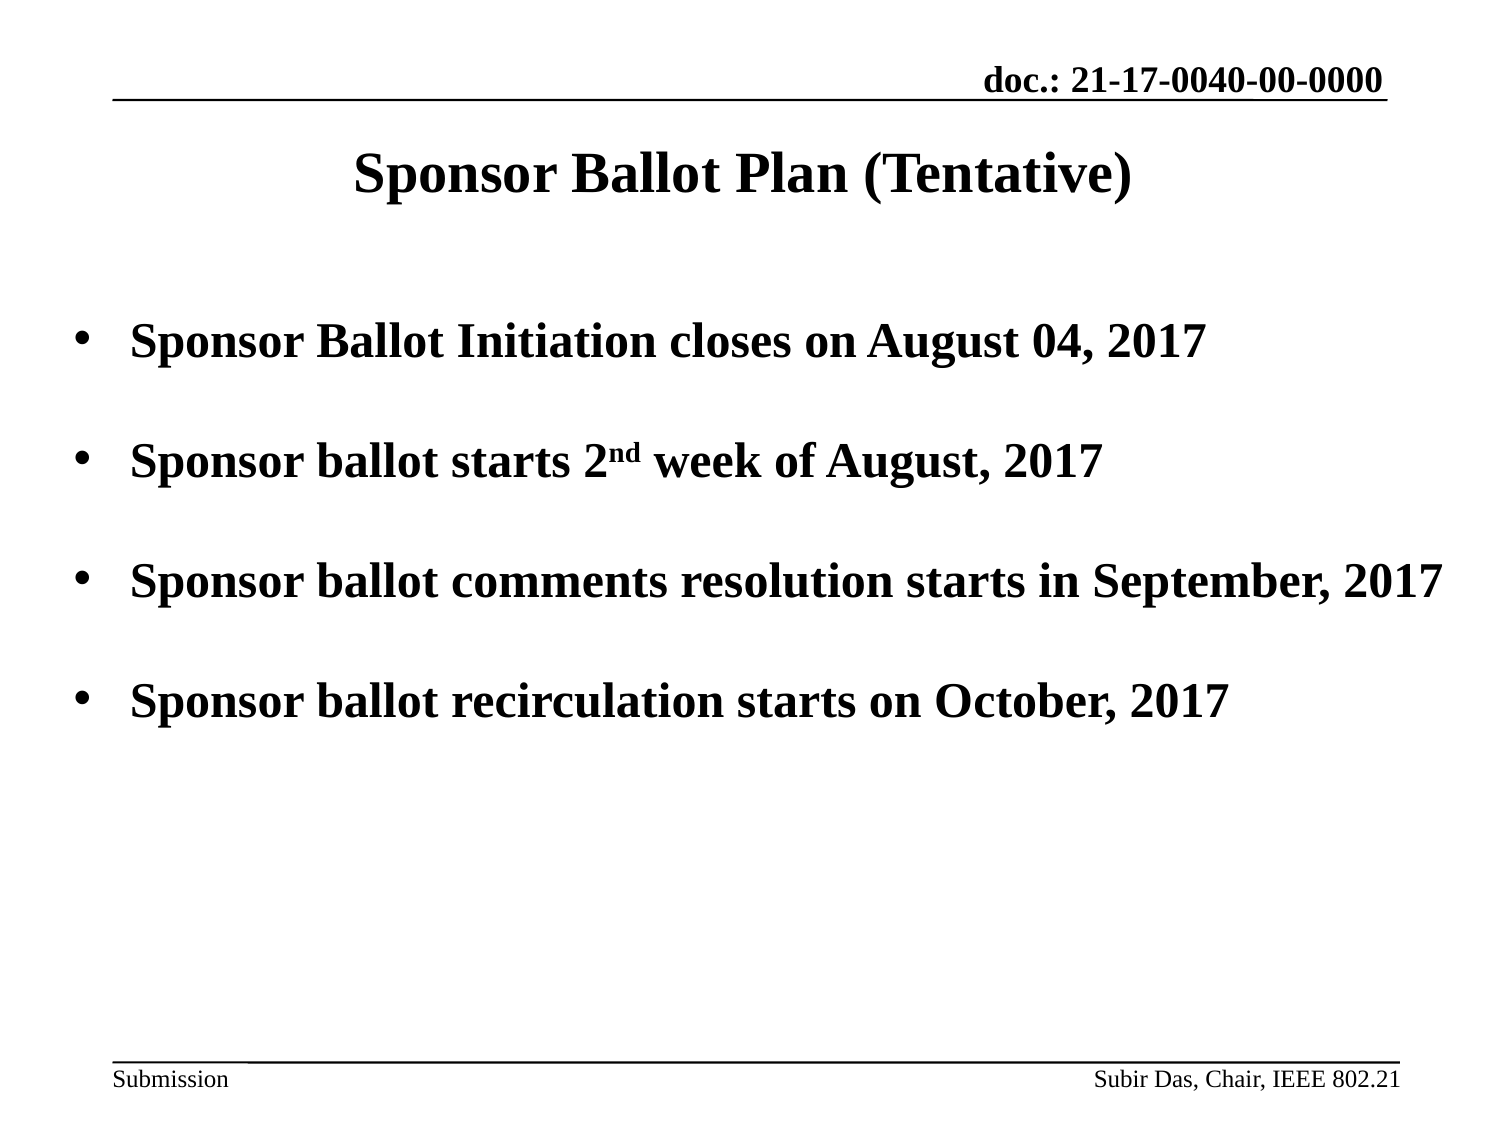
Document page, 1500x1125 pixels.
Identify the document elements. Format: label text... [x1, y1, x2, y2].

text_box Sponsor Ballot Initiation closes on August 04, 2017 Sponsor ballot starts 2nd week of August, 2017 Sponsor ballot comments resolution starts in September, 2017 Sponsor ballot recirculation starts on October, 2017 [50, 299, 1483, 855]
title Sponsor Ballot Plan (Tentative) [37, 99, 1451, 238]
footer Subir Das, Chair, IEEE 802.21 [1089, 1061, 1402, 1093]
